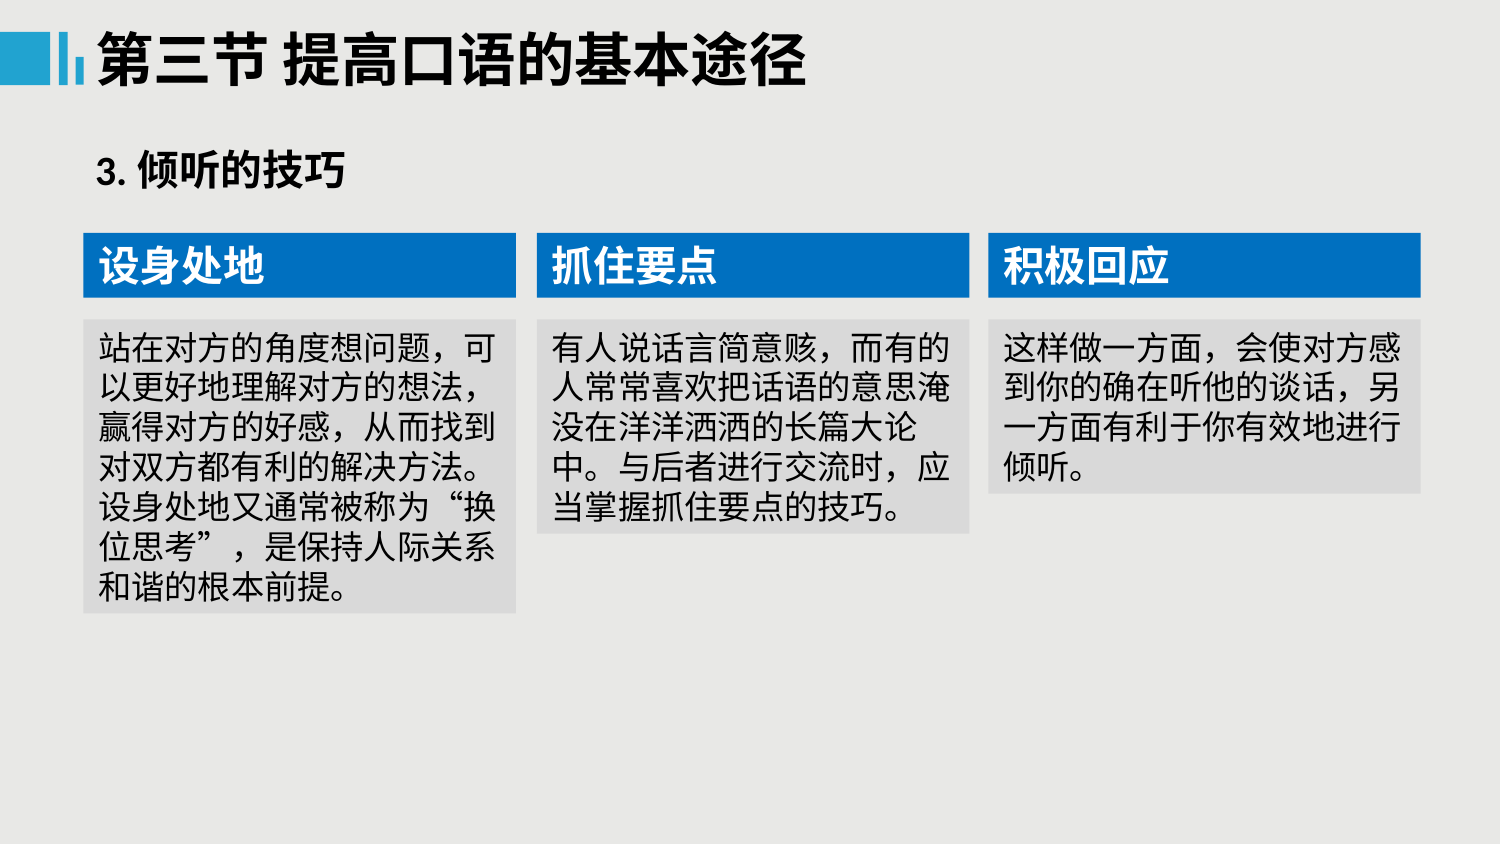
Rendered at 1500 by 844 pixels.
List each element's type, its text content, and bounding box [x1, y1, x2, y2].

text_box [57, 30, 70, 87]
text_box 抓住要点 [536, 232, 970, 298]
text_box [74, 55, 83, 87]
text_box 这样做一方面，会使对方感到你的确在听他的谈话，另一方面有利于你有效地进行倾听。 [988, 319, 1421, 494]
text_box 3.倾听的技巧 [83, 138, 1304, 200]
text_box 有人说话言简意赅，而有的人常常喜欢把话语的意思淹没在洋洋洒洒的长篇大论中。与后者进行交流时，应当掌握抓住要点的技巧。 [536, 319, 970, 534]
text_box 第三节 提高口语的基本途径 [83, 17, 1412, 99]
text_box 设身处地 [83, 232, 516, 298]
text_box 积极回应 [988, 232, 1421, 298]
text_box [0, 30, 52, 87]
text_box 站在对方的角度想问题，可以更好地理解对方的想法，赢得对方的好感，从而找到对双方都有利的解决方法。设身处地又通常被称为“换位思考”，是保持人际关系和谐的根本前提。 [83, 319, 516, 614]
